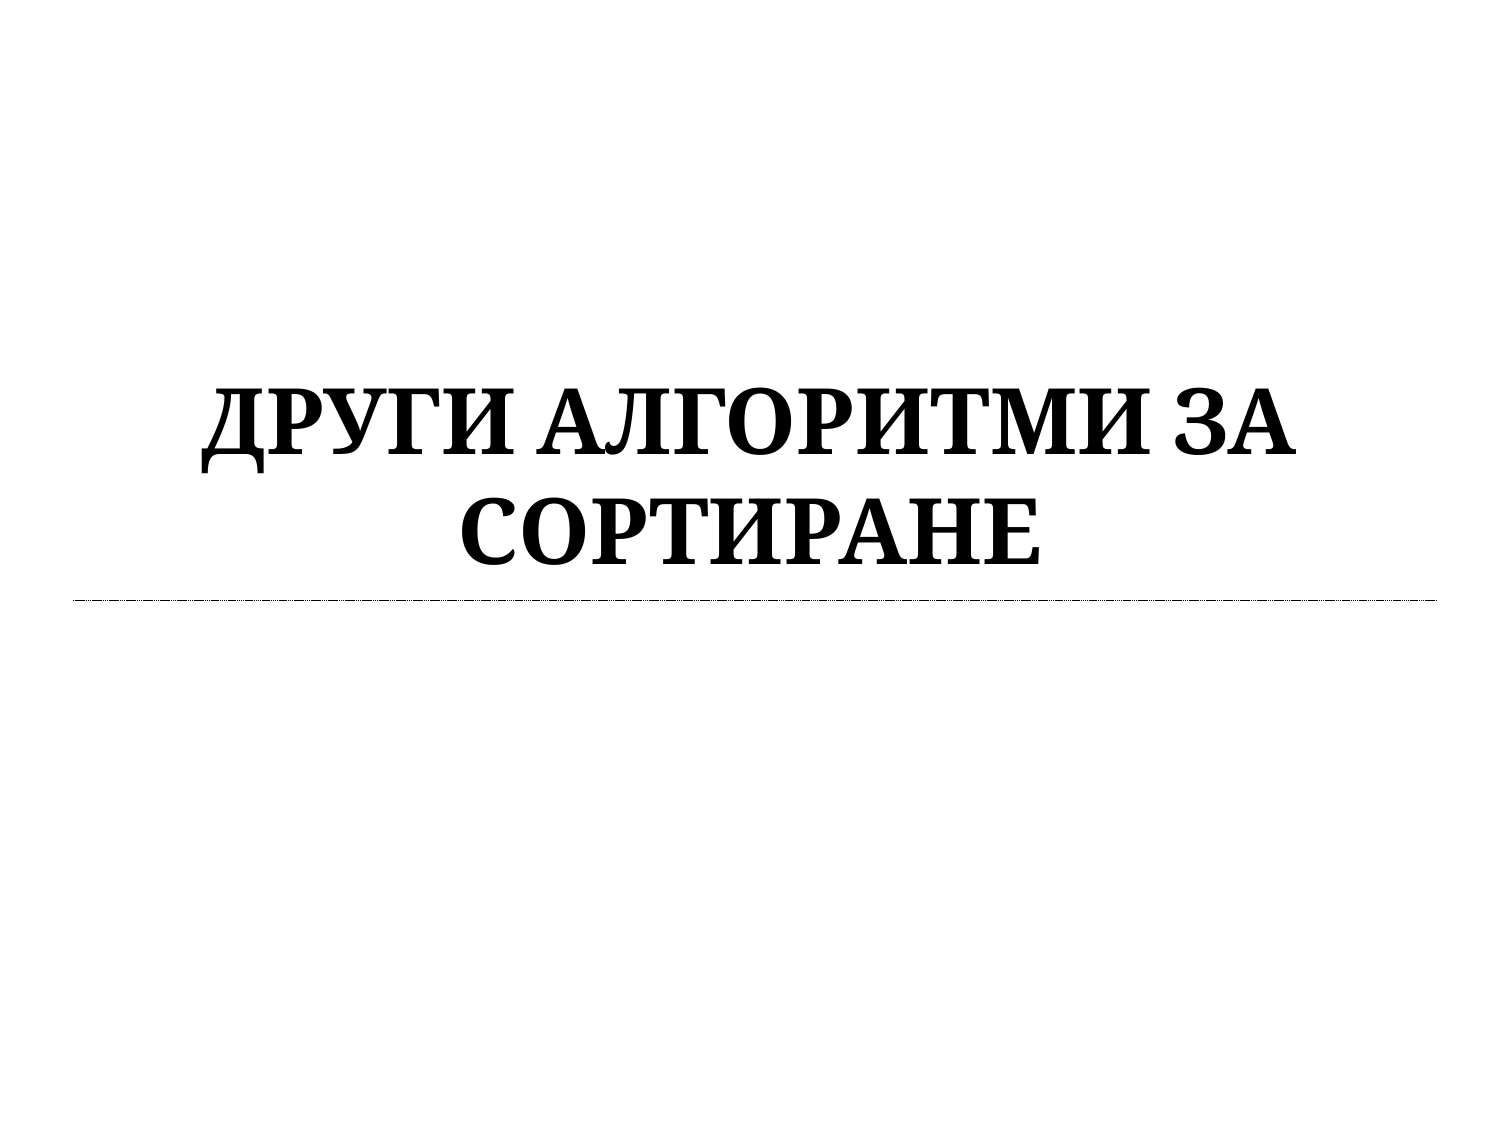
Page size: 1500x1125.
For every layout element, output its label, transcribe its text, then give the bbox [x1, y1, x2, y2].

title Други алгоритми за сортиране [0, 346, 1500, 594]
